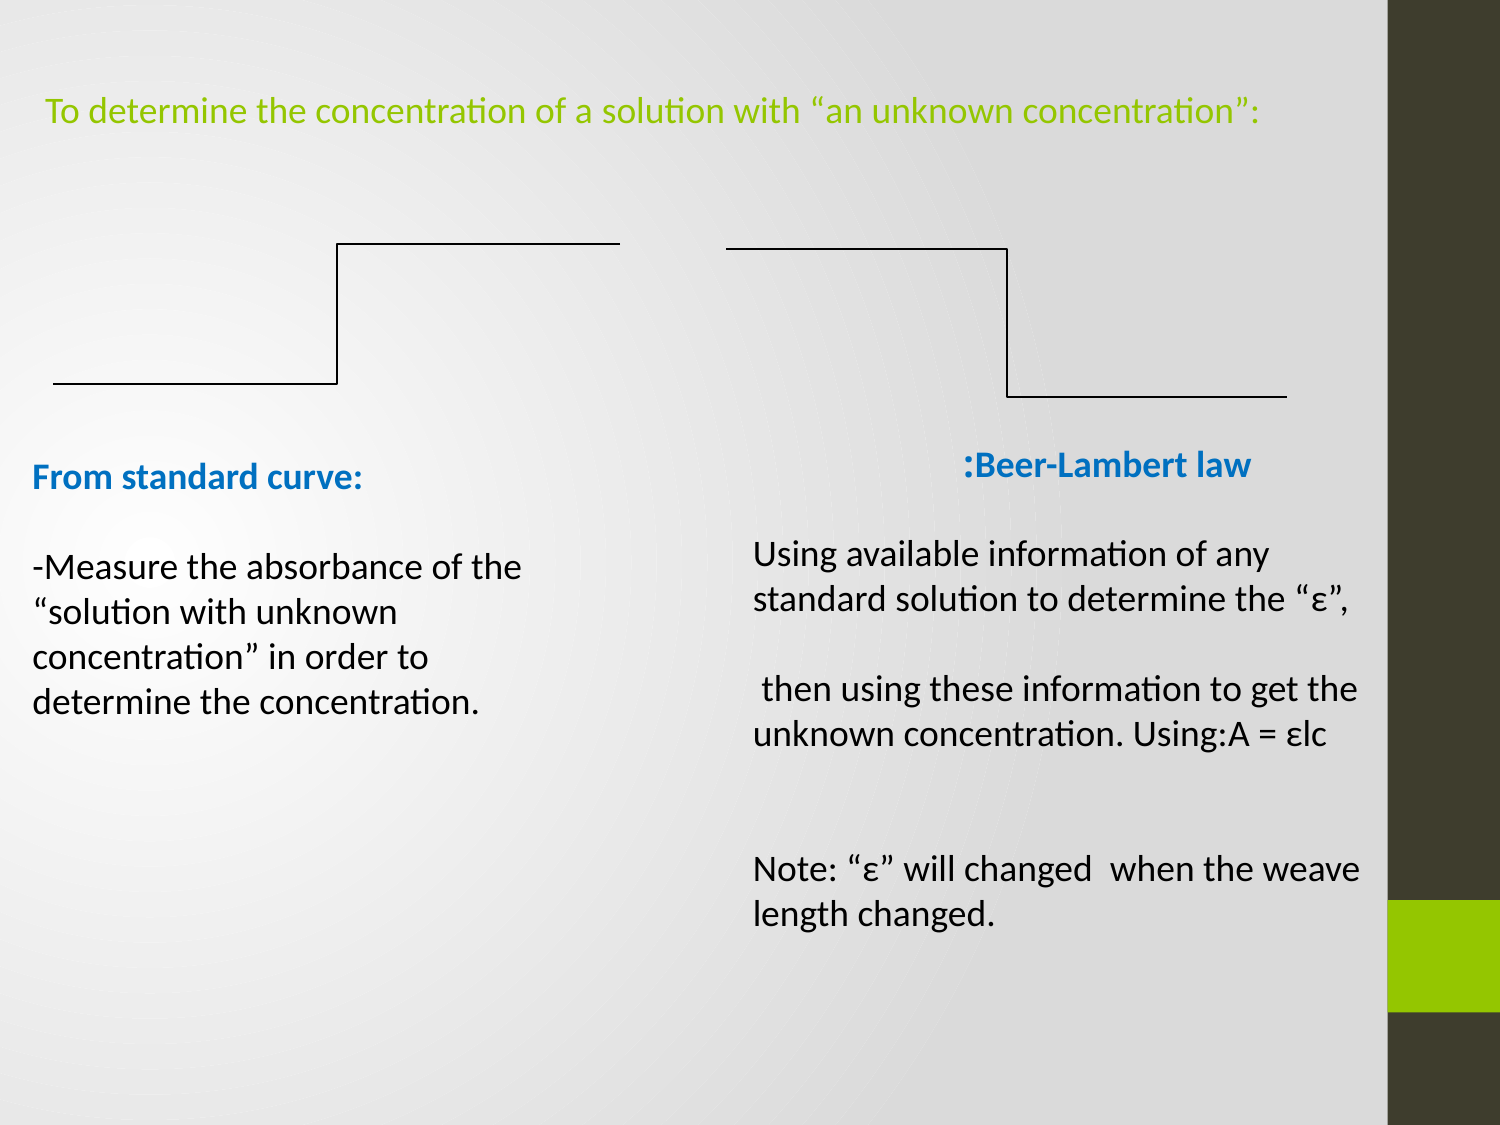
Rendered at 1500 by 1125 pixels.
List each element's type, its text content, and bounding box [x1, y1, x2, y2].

text_box Beer-Lambert law: [947, 432, 1267, 493]
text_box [52, 242, 621, 385]
text_box To determine the concentration of a solution with “an unknown concentration”: [17, 78, 1288, 139]
text_box From standard curve: -Measure the absorbance of the “solution with unknown concentration” in order to determine the concentration. [17, 444, 573, 730]
text_box Using available information of any standard solution to determine the “ε”, then using these information to get the unknown concentration. Using:A = εlc Note: “ε” will changed when the weave length changed. [738, 521, 1382, 942]
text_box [725, 248, 1288, 398]
